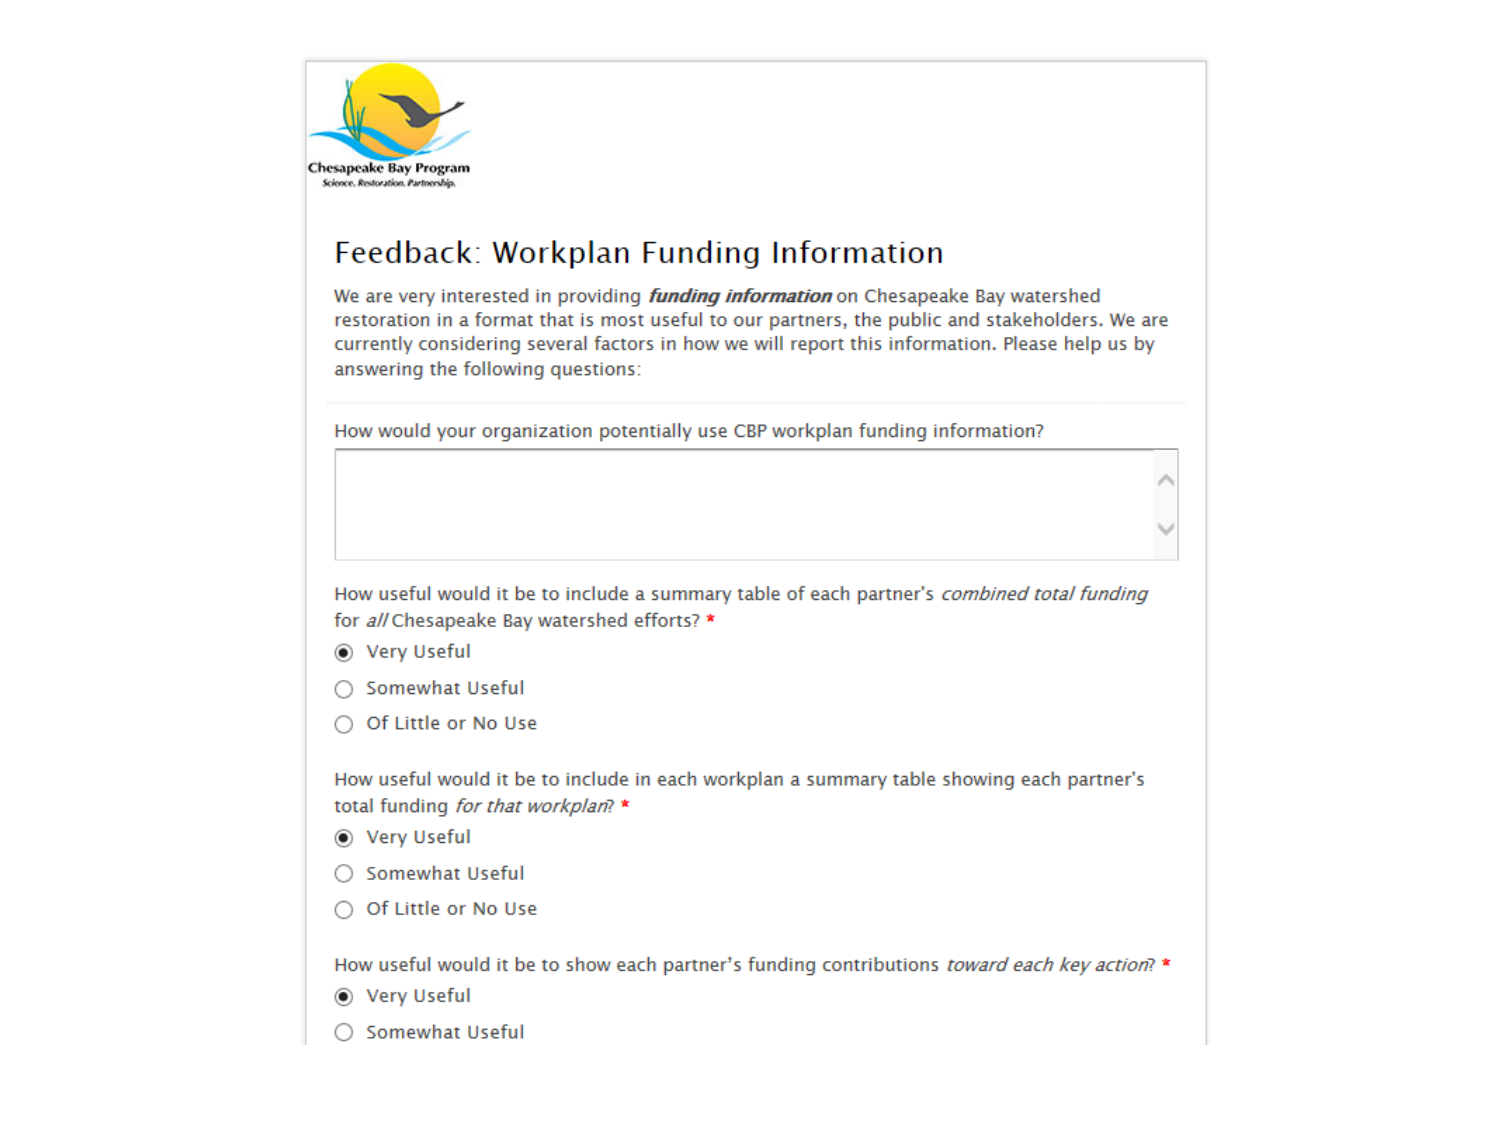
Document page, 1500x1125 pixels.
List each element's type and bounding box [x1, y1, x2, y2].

picture [287, 37, 1249, 1045]
